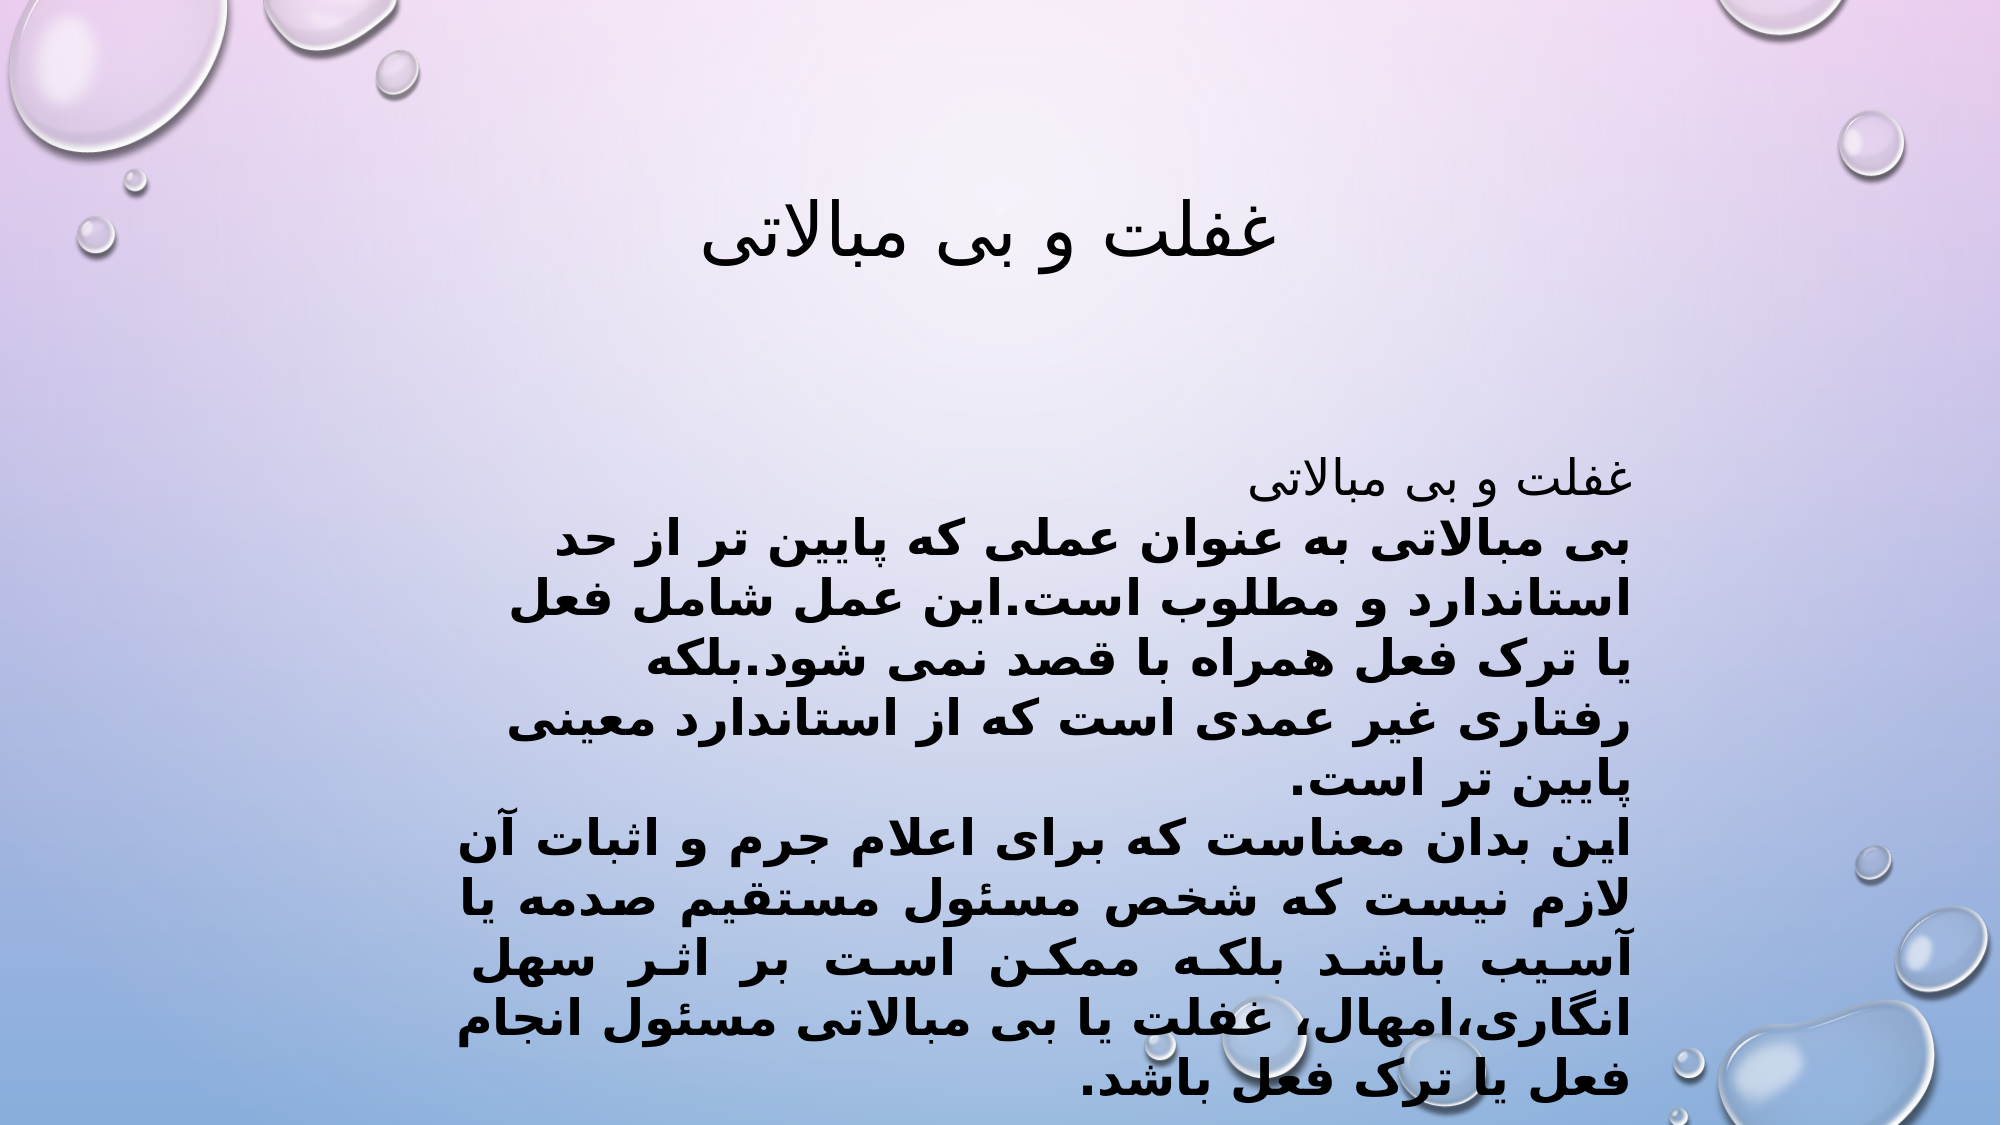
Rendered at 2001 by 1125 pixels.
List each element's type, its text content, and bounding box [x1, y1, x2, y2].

title غفلت و بی مبالاتی [149, 101, 1851, 364]
text_box غفلت و بی مبالاتی بی مبالاتی به عنوان عملی که پایین تر از حد استاندارد و مطلوب است.این عمل شامل فعل یا ترک فعل همراه با قصد نمی شود.بلکه رفتاری غیر عمدی است که از استاندارد معینی پایین تر است. این بدان معناست که برای اعلام جرم و اثبات آن لازم نیست که شخص مسئول مستقیم صدمه یا آسیب باشد بلکه ممکن است بر اثر سهل انگاری،امهال، غفلت یا بی مبالاتی مسئول انجام فعل یا ترک فعل باشد. [441, 438, 1648, 1125]
picture [0, 0, 2000, 1125]
